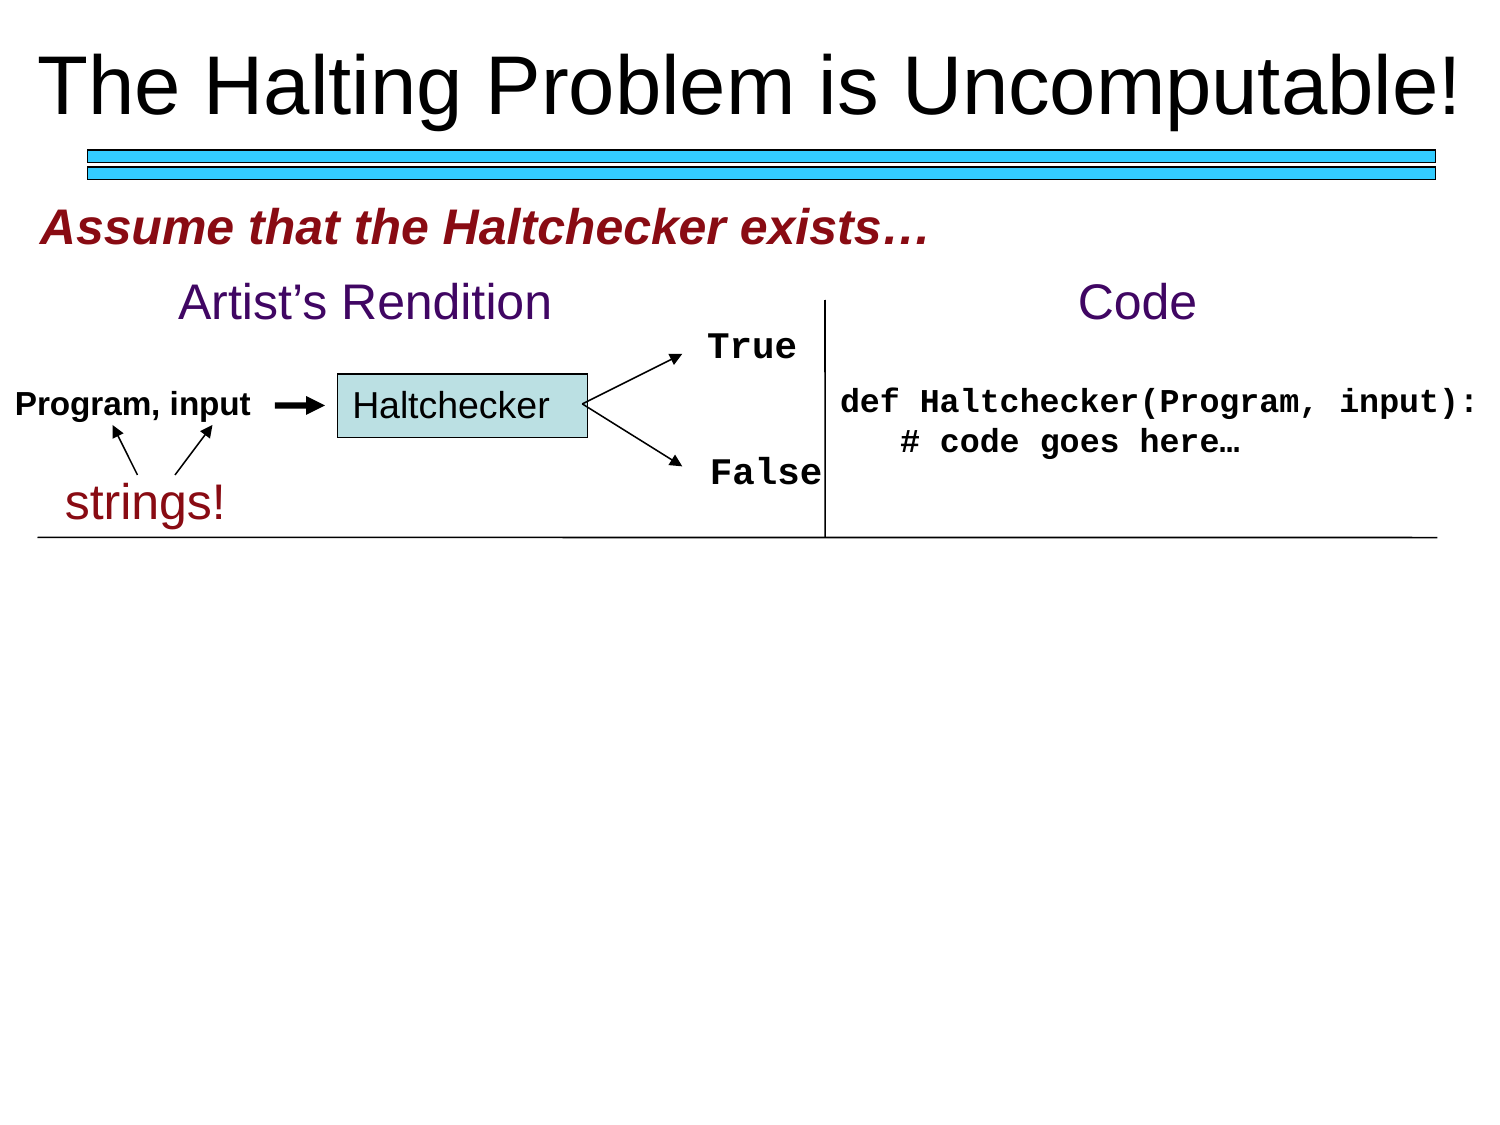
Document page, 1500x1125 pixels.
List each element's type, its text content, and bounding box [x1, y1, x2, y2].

text_box True [692, 313, 813, 373]
text_box Code [1063, 262, 1213, 338]
text_box [583, 353, 683, 404]
text_box False [695, 439, 825, 500]
text_box Haltchecker [337, 374, 588, 438]
text_box [174, 424, 213, 476]
text_box [112, 424, 138, 476]
text_box Artist’s Rendition [163, 262, 568, 338]
text_box Program, input [0, 374, 397, 430]
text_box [87, 149, 1436, 180]
text_box [582, 403, 680, 462]
title The Halting Problem is Uncomputable! [0, 0, 1500, 175]
text_box strings! [50, 462, 697, 538]
text_box [274, 399, 325, 412]
text_box Assume that the Haltchecker exists… [25, 187, 947, 263]
text_box def Haltchecker(Program, input): # code goes here… [826, 372, 1495, 512]
